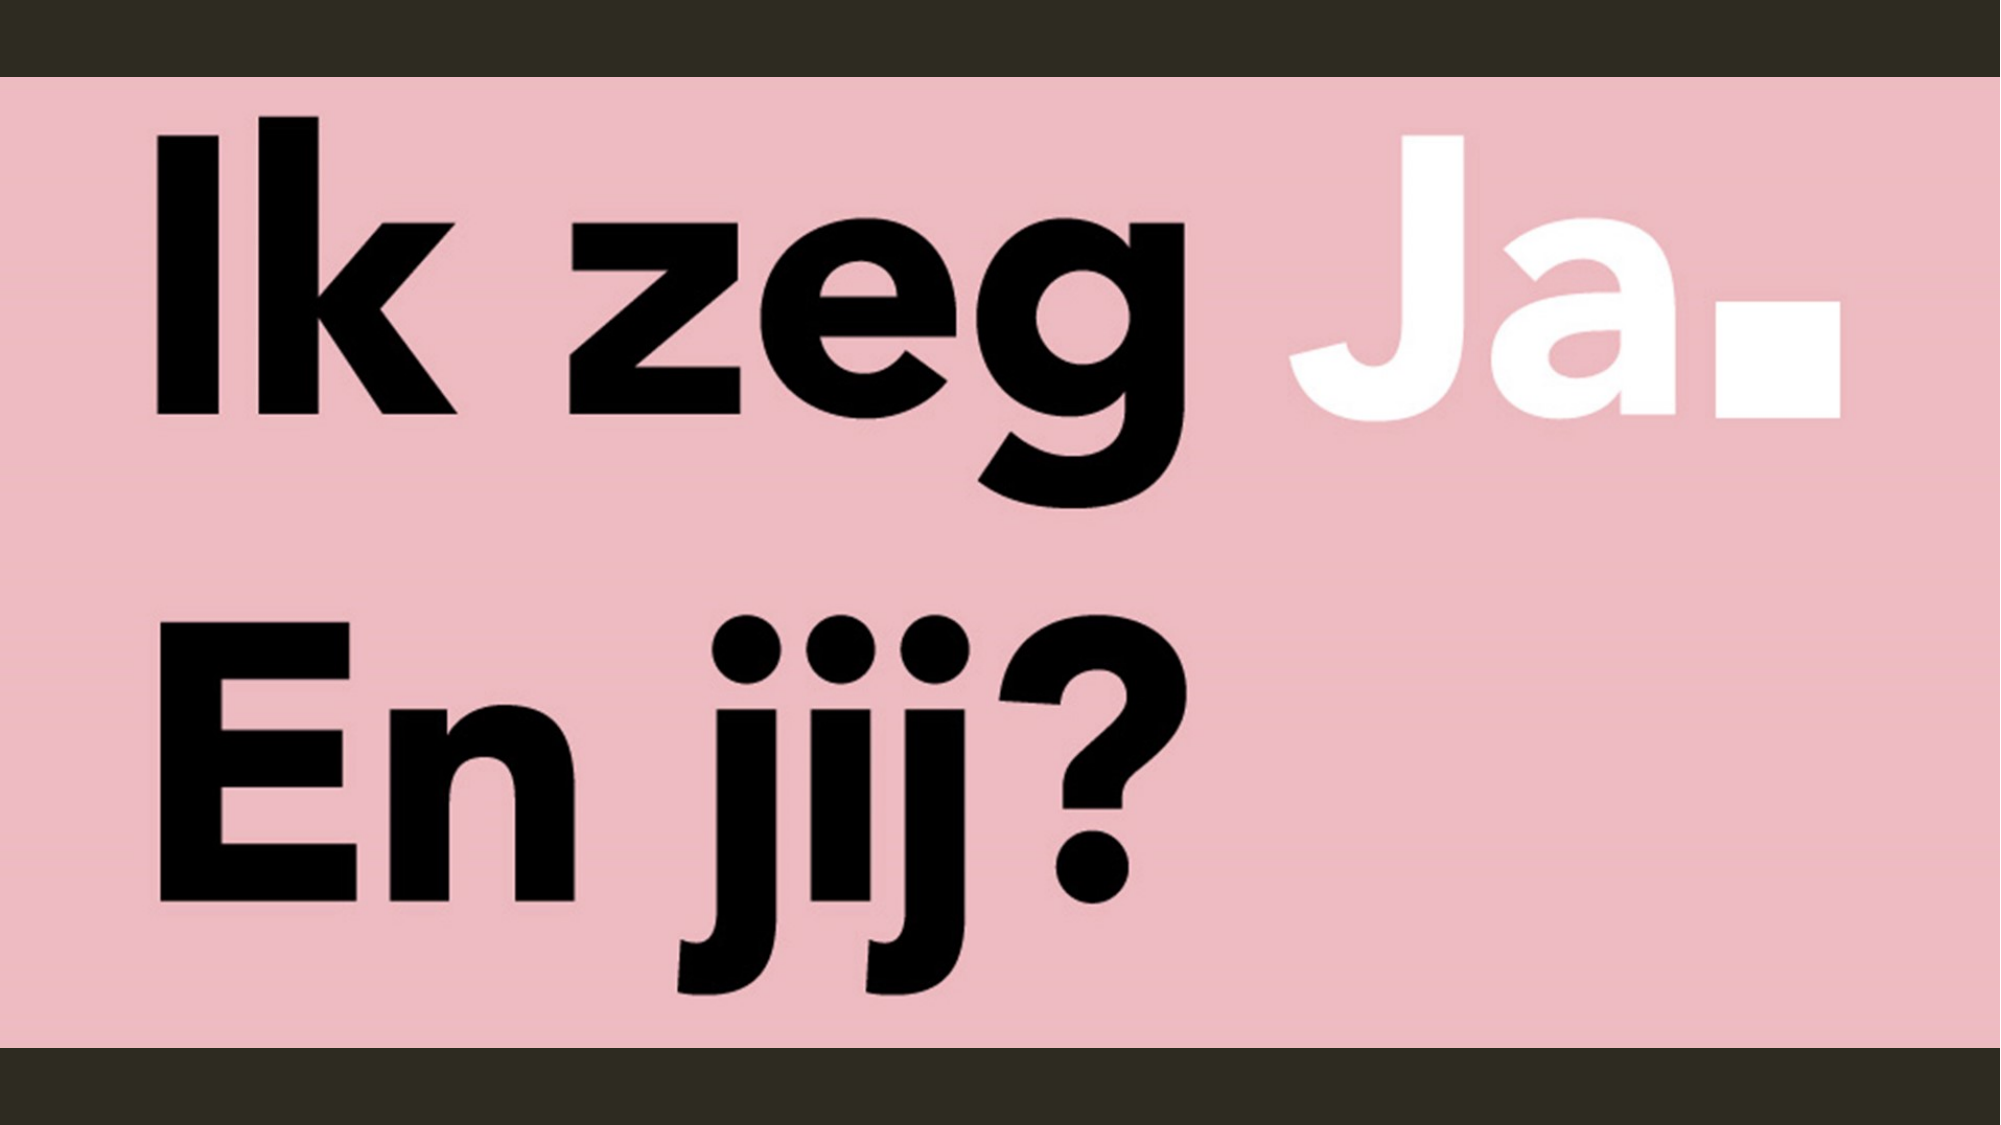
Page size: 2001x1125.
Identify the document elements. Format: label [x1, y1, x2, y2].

picture [0, 77, 2000, 1048]
